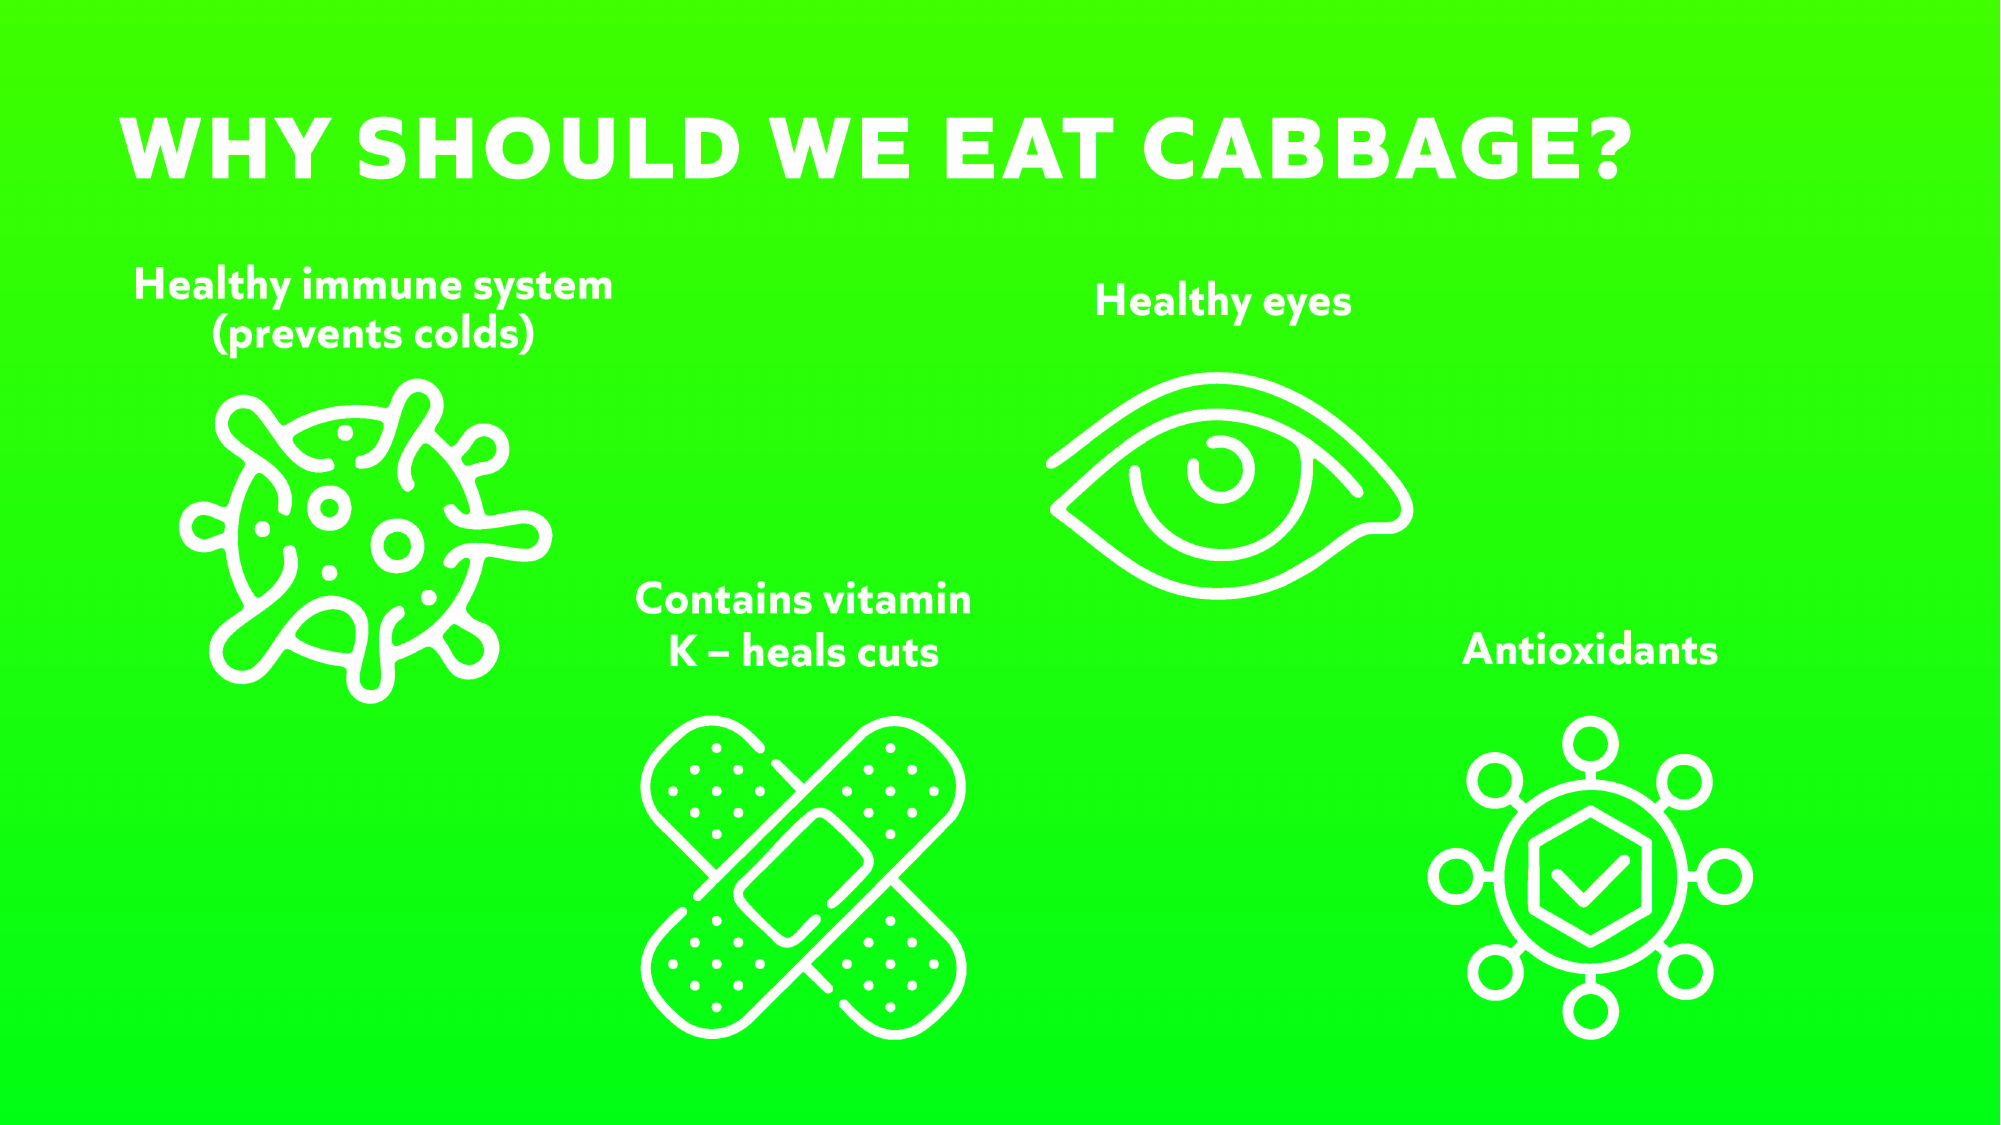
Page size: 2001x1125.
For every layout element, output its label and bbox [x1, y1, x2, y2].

list [0, 0, 2000, 1125]
